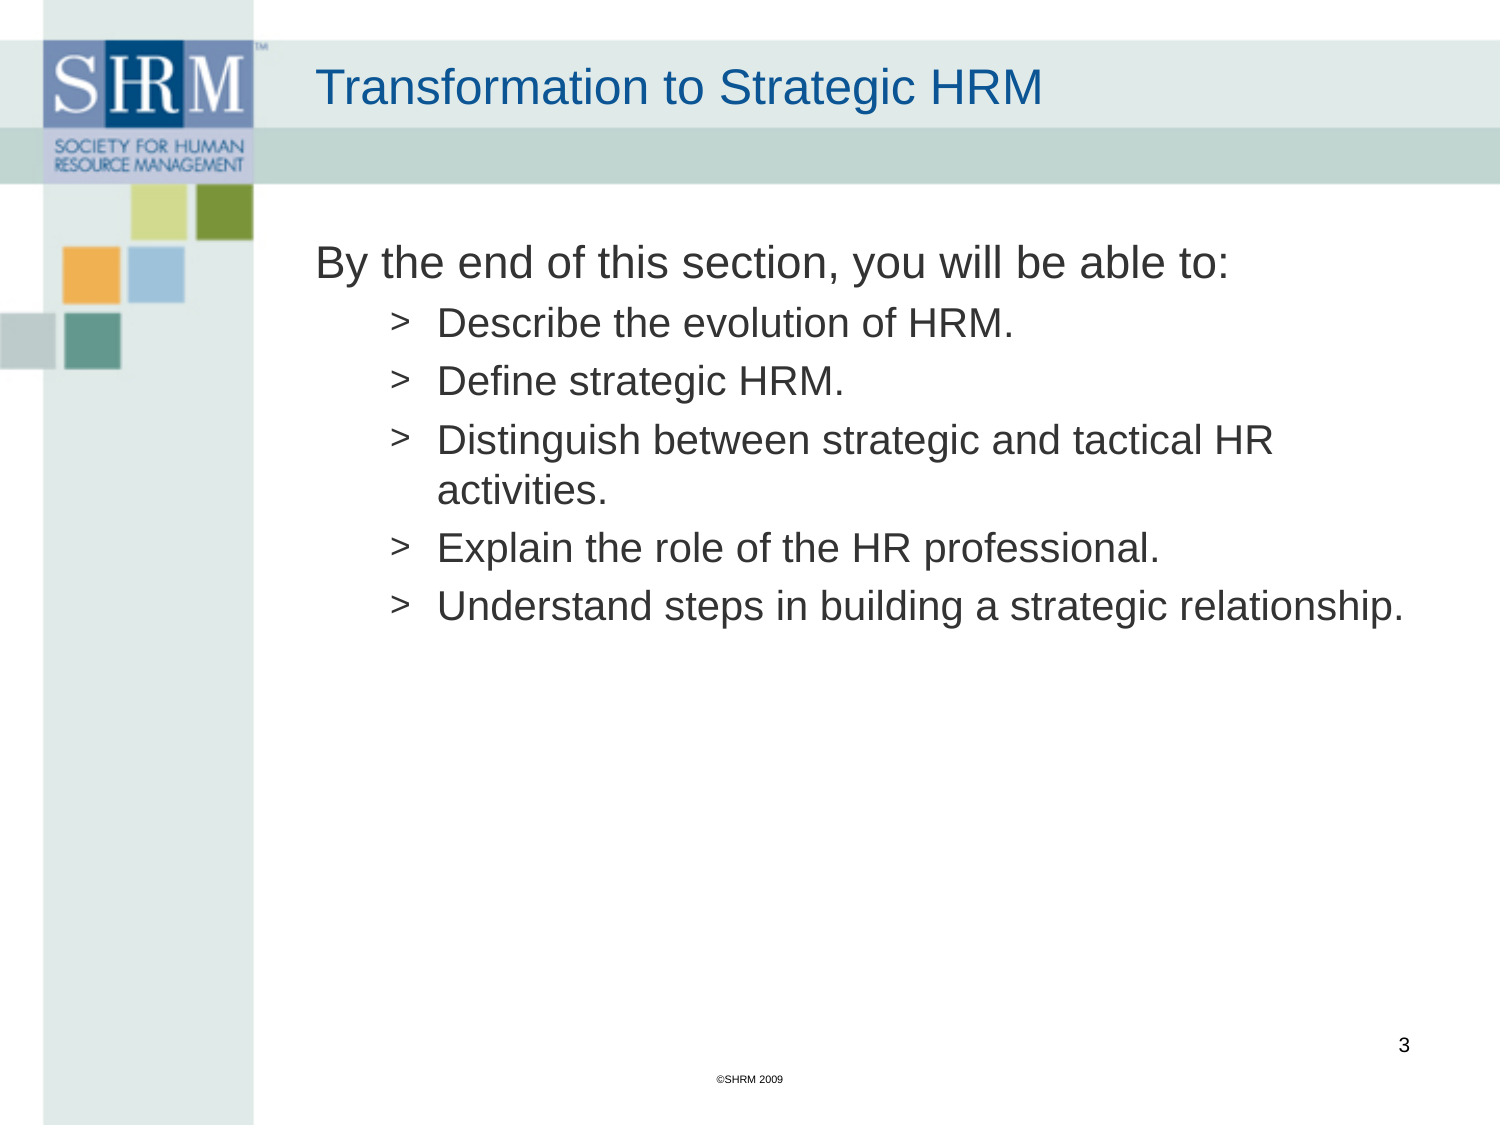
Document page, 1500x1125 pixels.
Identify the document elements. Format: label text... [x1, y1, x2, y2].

slide_number 3 [1074, 1024, 1426, 1103]
picture [0, 0, 1500, 1125]
title Transformation to Strategic HRM [299, 44, 1426, 126]
list By the end of this section, you will be able to: Describe the evolution of HRM. Define strategic HRM. Distinguish between strategic and tactical HR activities. Explain the role of the HR professional. Understand steps in building a strategic relationship. [299, 224, 1426, 1006]
footer ©SHRM 2009 [512, 1062, 988, 1103]
